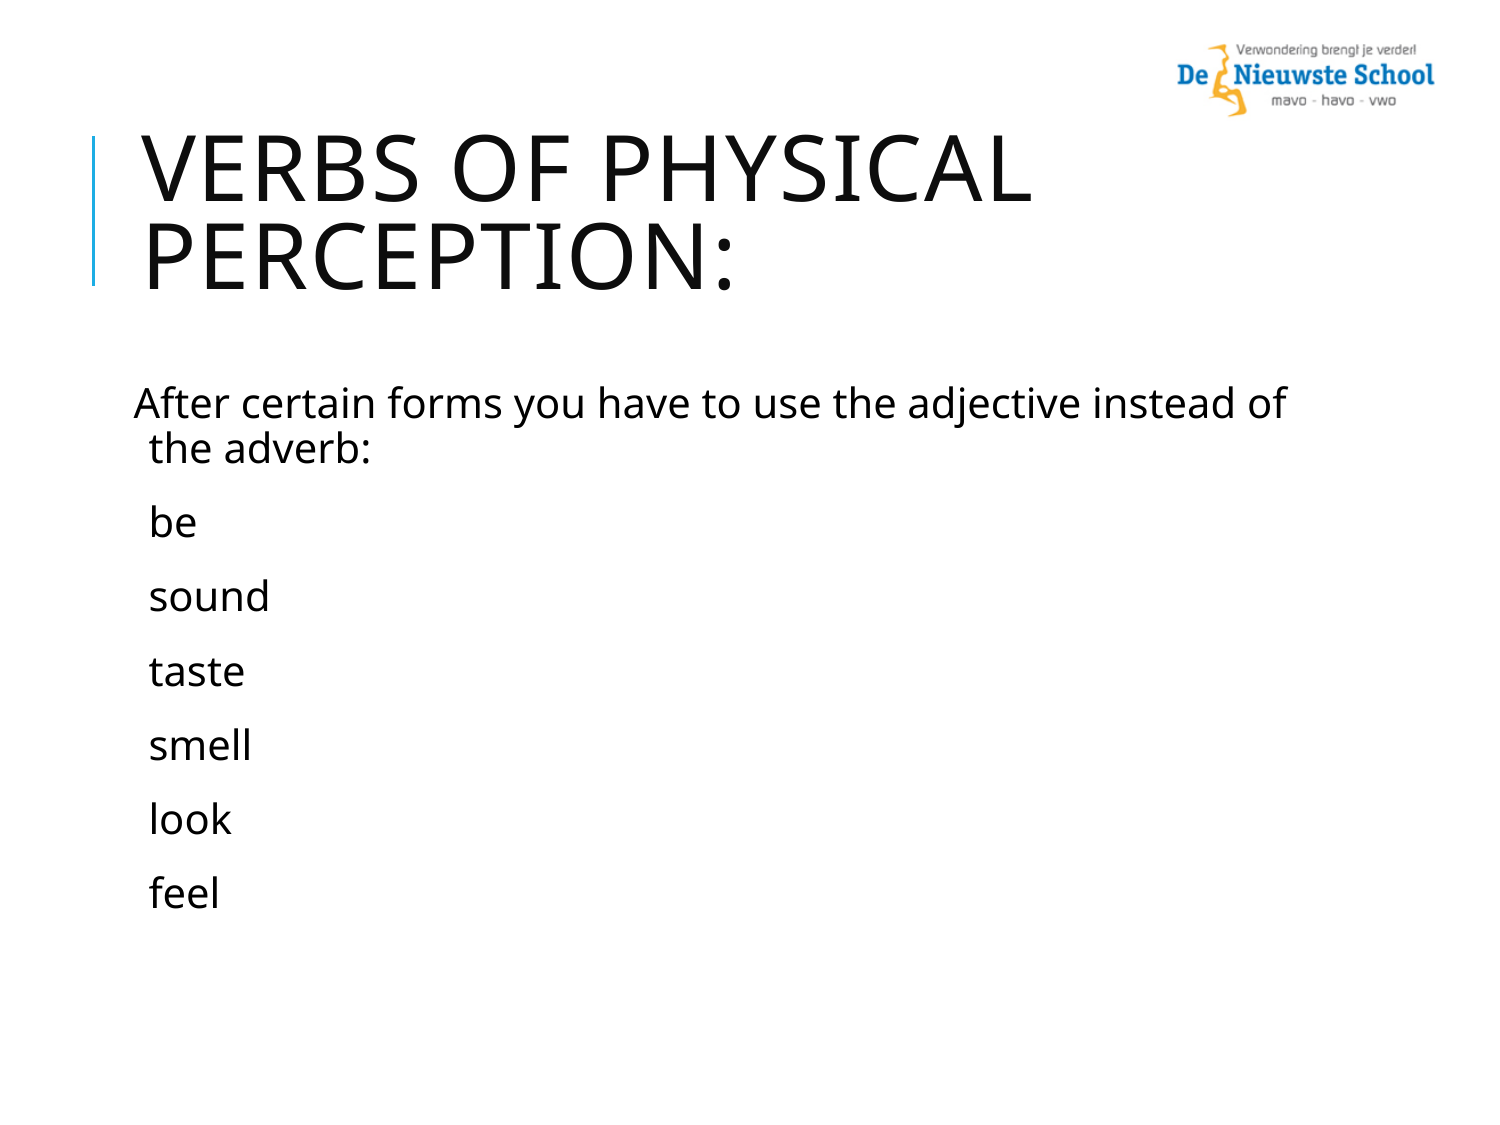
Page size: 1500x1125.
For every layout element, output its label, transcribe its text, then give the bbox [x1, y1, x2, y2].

list After certain forms you have to use the adjective instead of the adverb: be sound taste smell look feel [126, 375, 1322, 1035]
picture [1174, 18, 1437, 139]
title Verbs of physical perception: [126, 96, 1322, 342]
